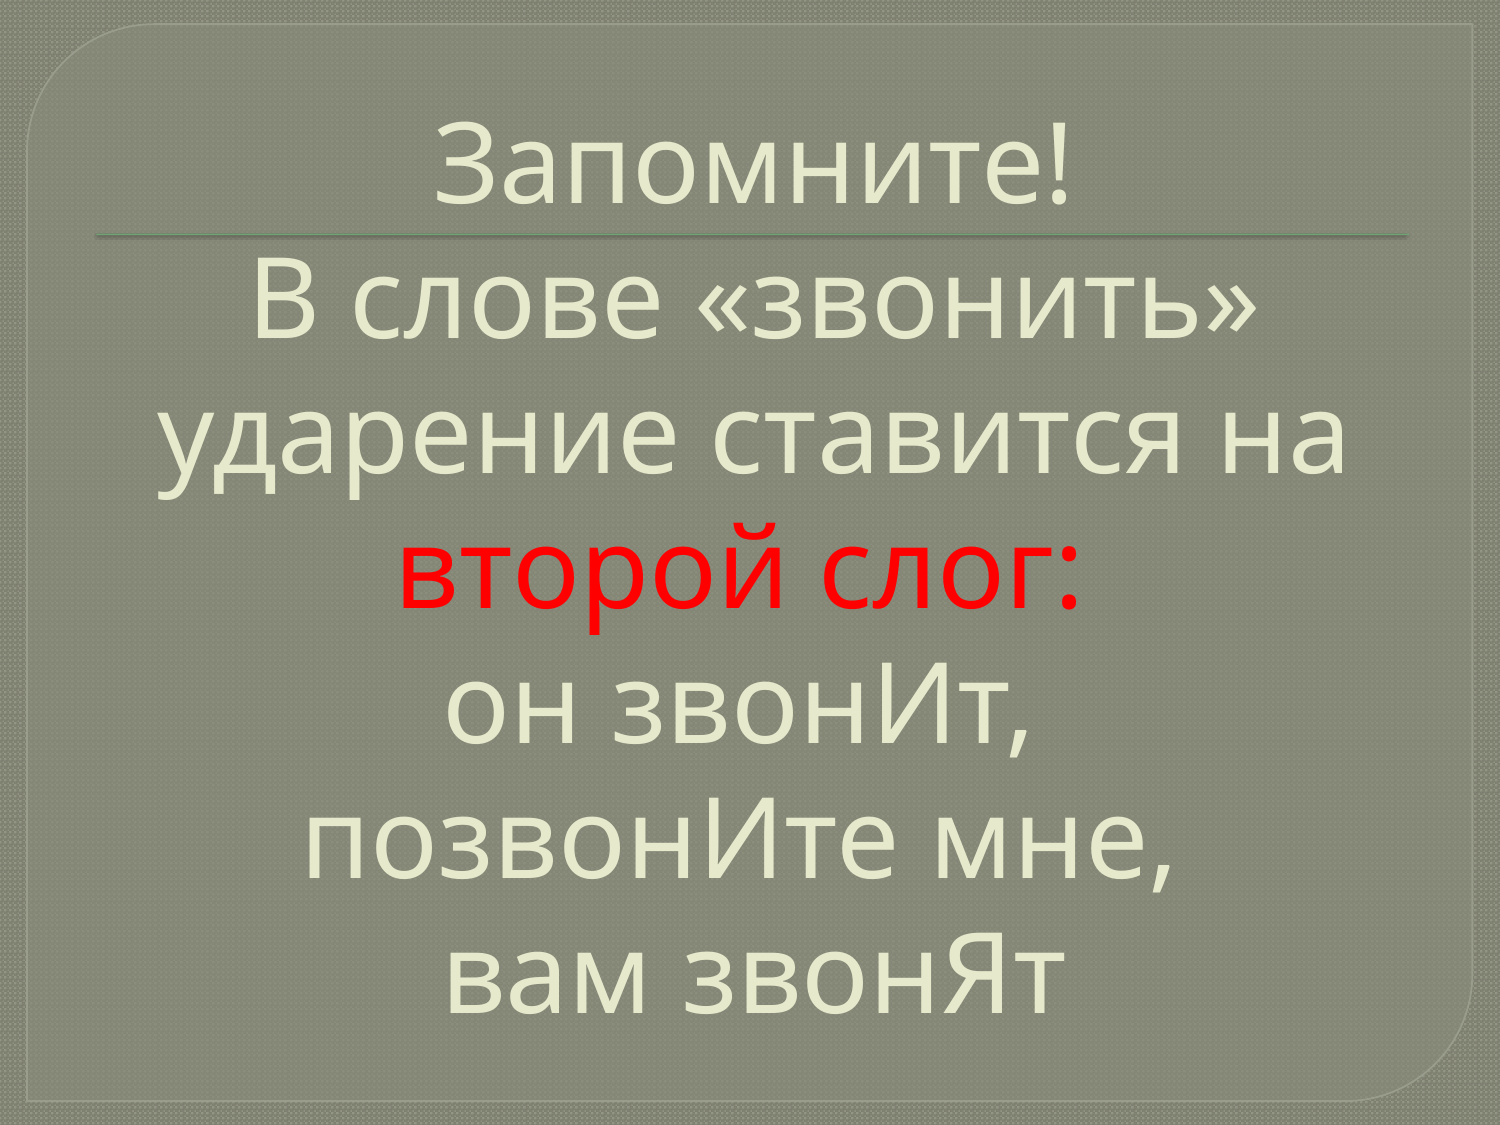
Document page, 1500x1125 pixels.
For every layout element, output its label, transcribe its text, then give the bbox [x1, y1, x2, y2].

title Запомните! В слове «звонить» ударение ставится на второй слог: он звонИт, позвонИте мне, вам звонЯт [75, 0, 1425, 1043]
